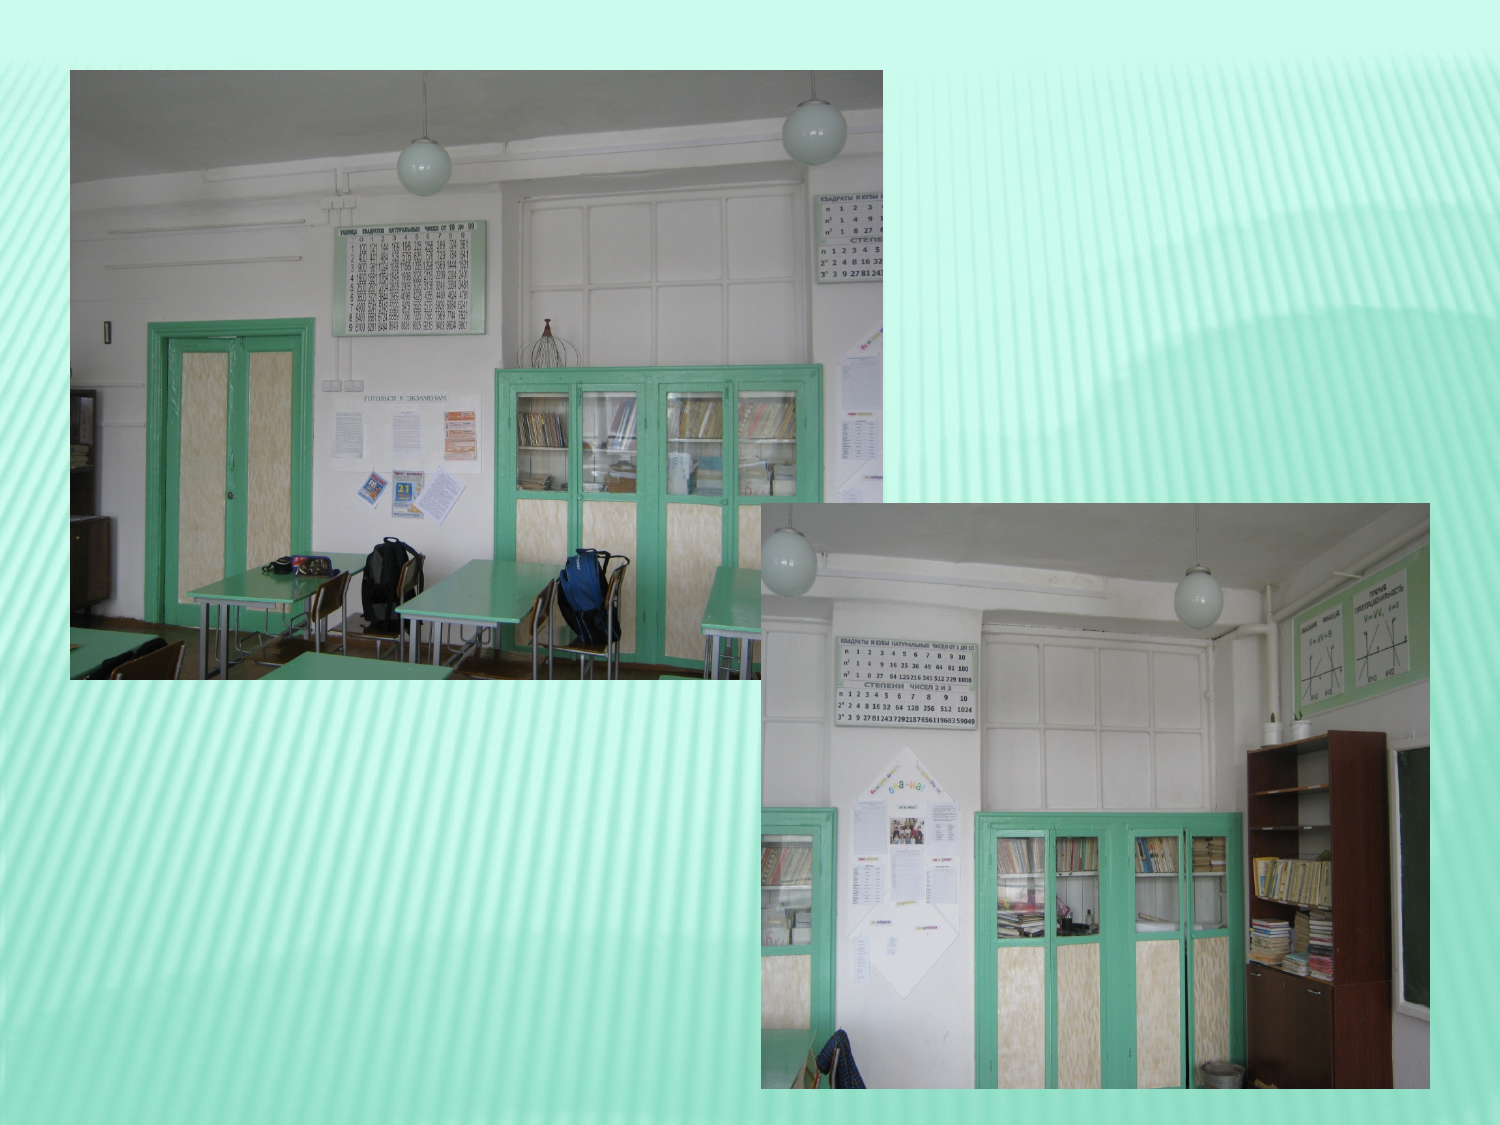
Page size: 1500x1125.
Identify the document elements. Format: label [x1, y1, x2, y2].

picture [69, 70, 1430, 1090]
